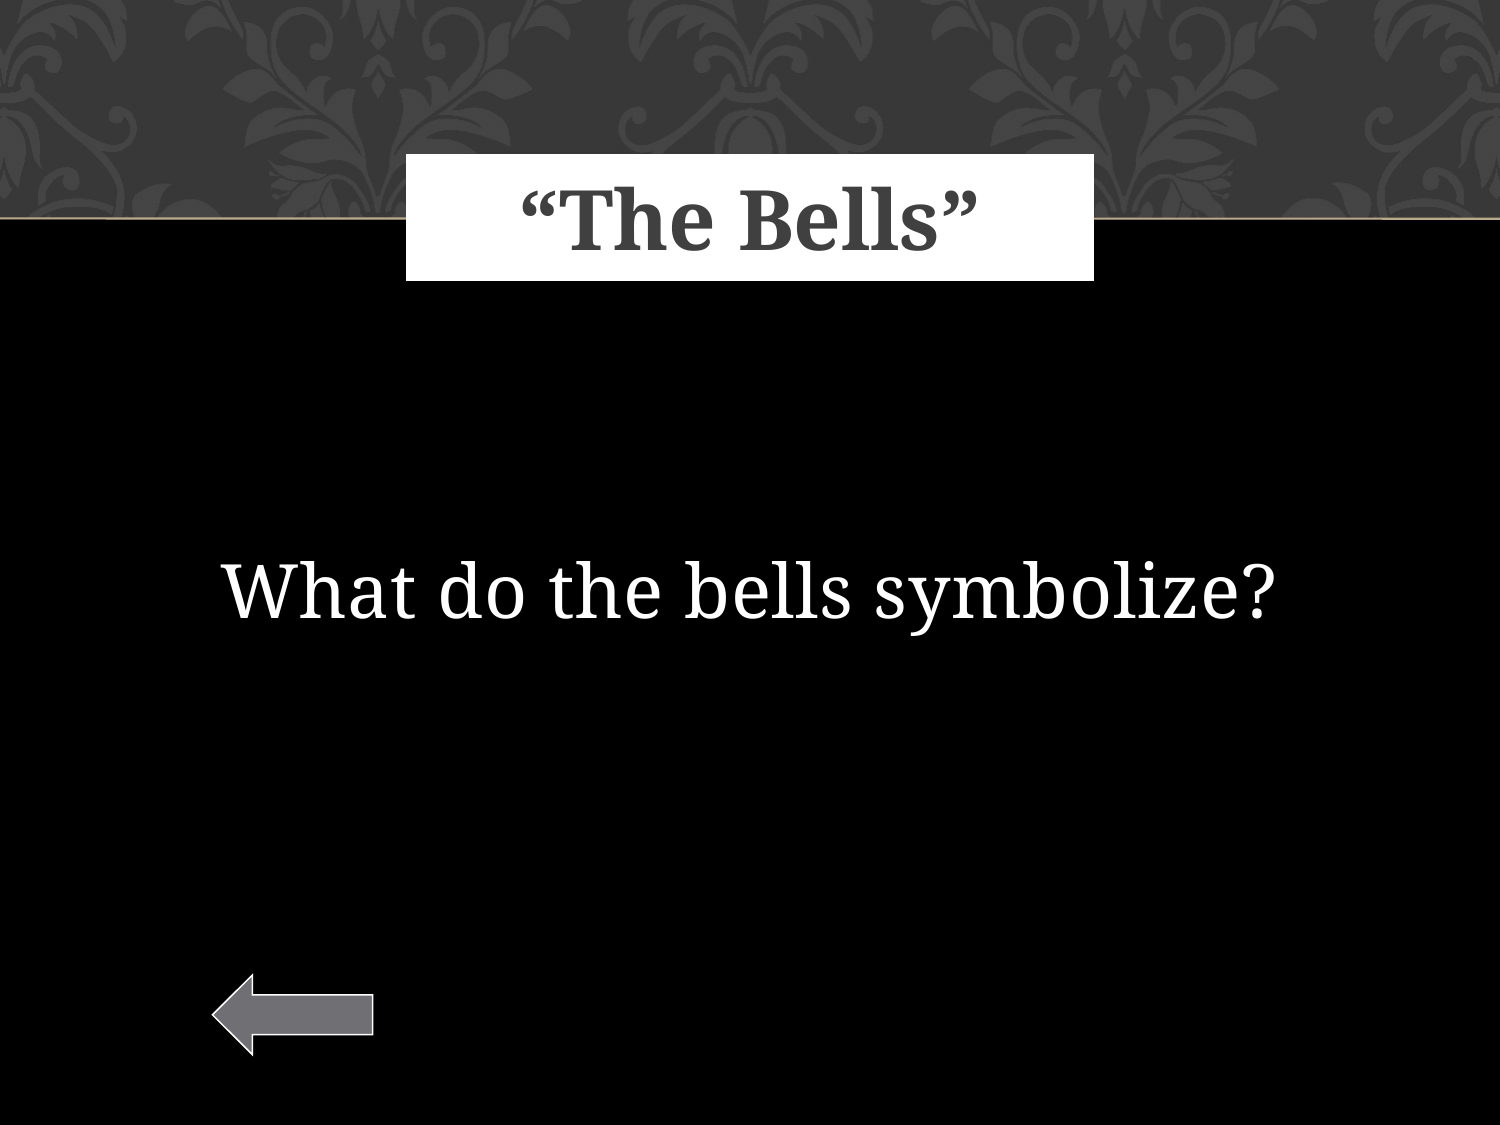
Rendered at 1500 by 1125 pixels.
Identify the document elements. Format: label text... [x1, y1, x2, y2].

list What do the bells symbolize? [75, 331, 1425, 1007]
text_box [212, 975, 373, 1055]
title “The Bells” [406, 154, 1094, 281]
